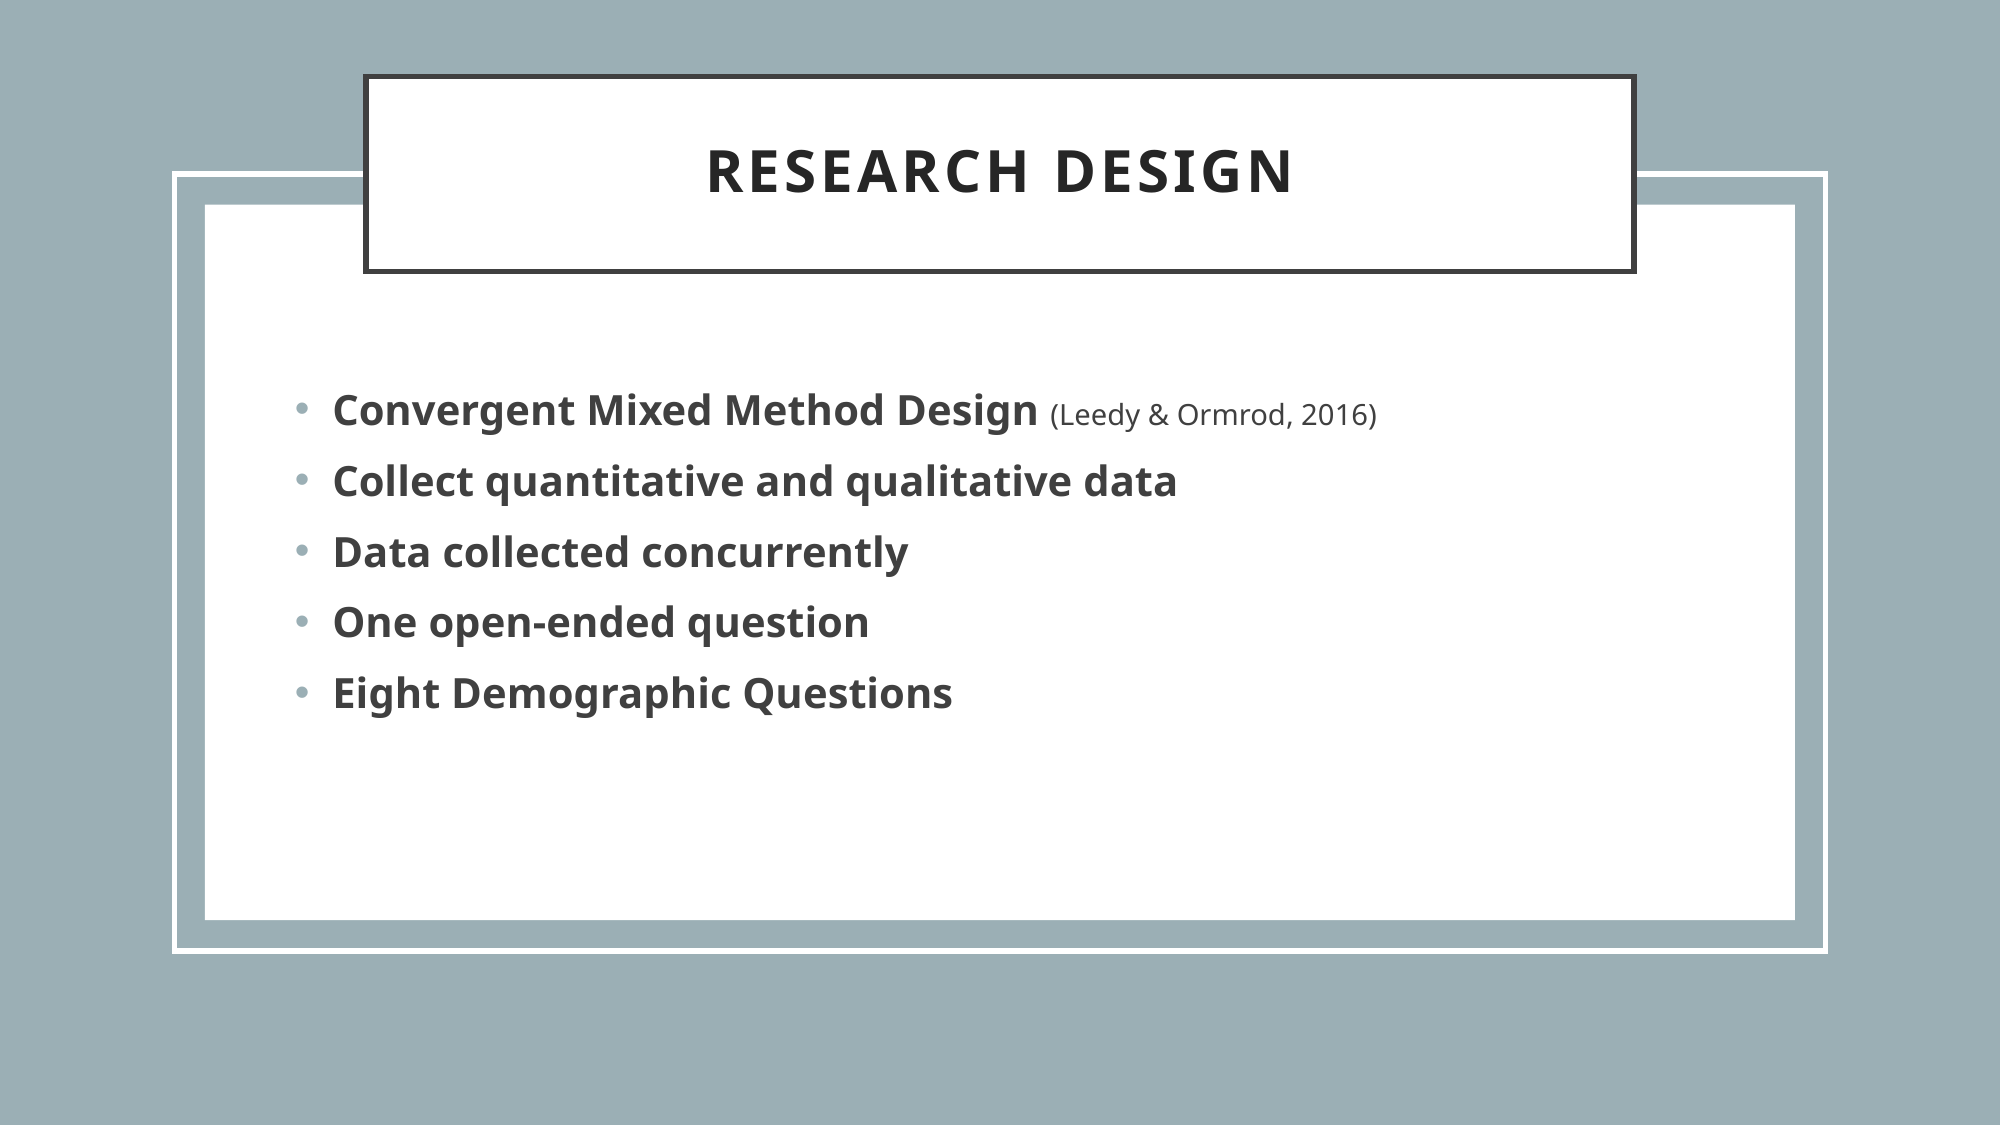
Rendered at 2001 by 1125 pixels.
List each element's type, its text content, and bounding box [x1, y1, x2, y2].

list Convergent Mixed Method Design (Leedy & Ormrod, 2016) Collect quantitative and qualitative data Data collected concurrently One open-ended question Eight Demographic Questions [279, 375, 1721, 849]
text_box [173, 173, 1827, 952]
text_box [0, 0, 2000, 1125]
title Research Design [363, 74, 1637, 274]
